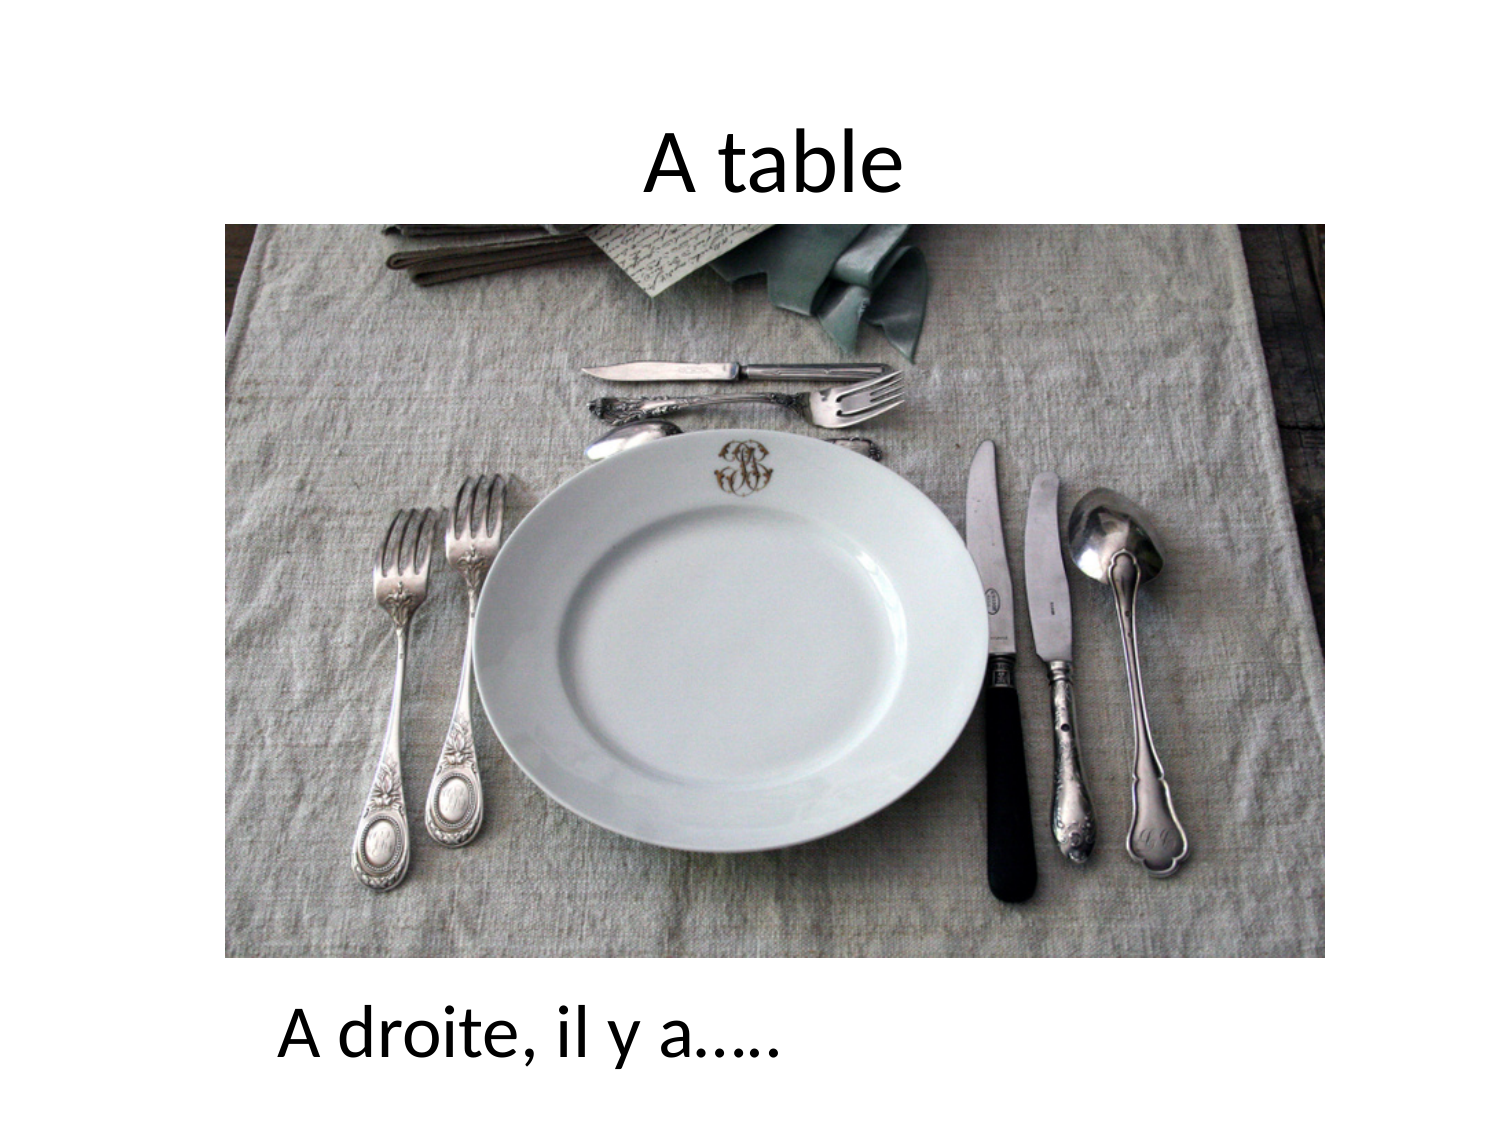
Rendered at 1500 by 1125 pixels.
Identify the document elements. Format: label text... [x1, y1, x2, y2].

title A table [137, 62, 1413, 250]
picture [224, 224, 1326, 959]
text_box A droite, il y a….. [262, 974, 1125, 1080]
